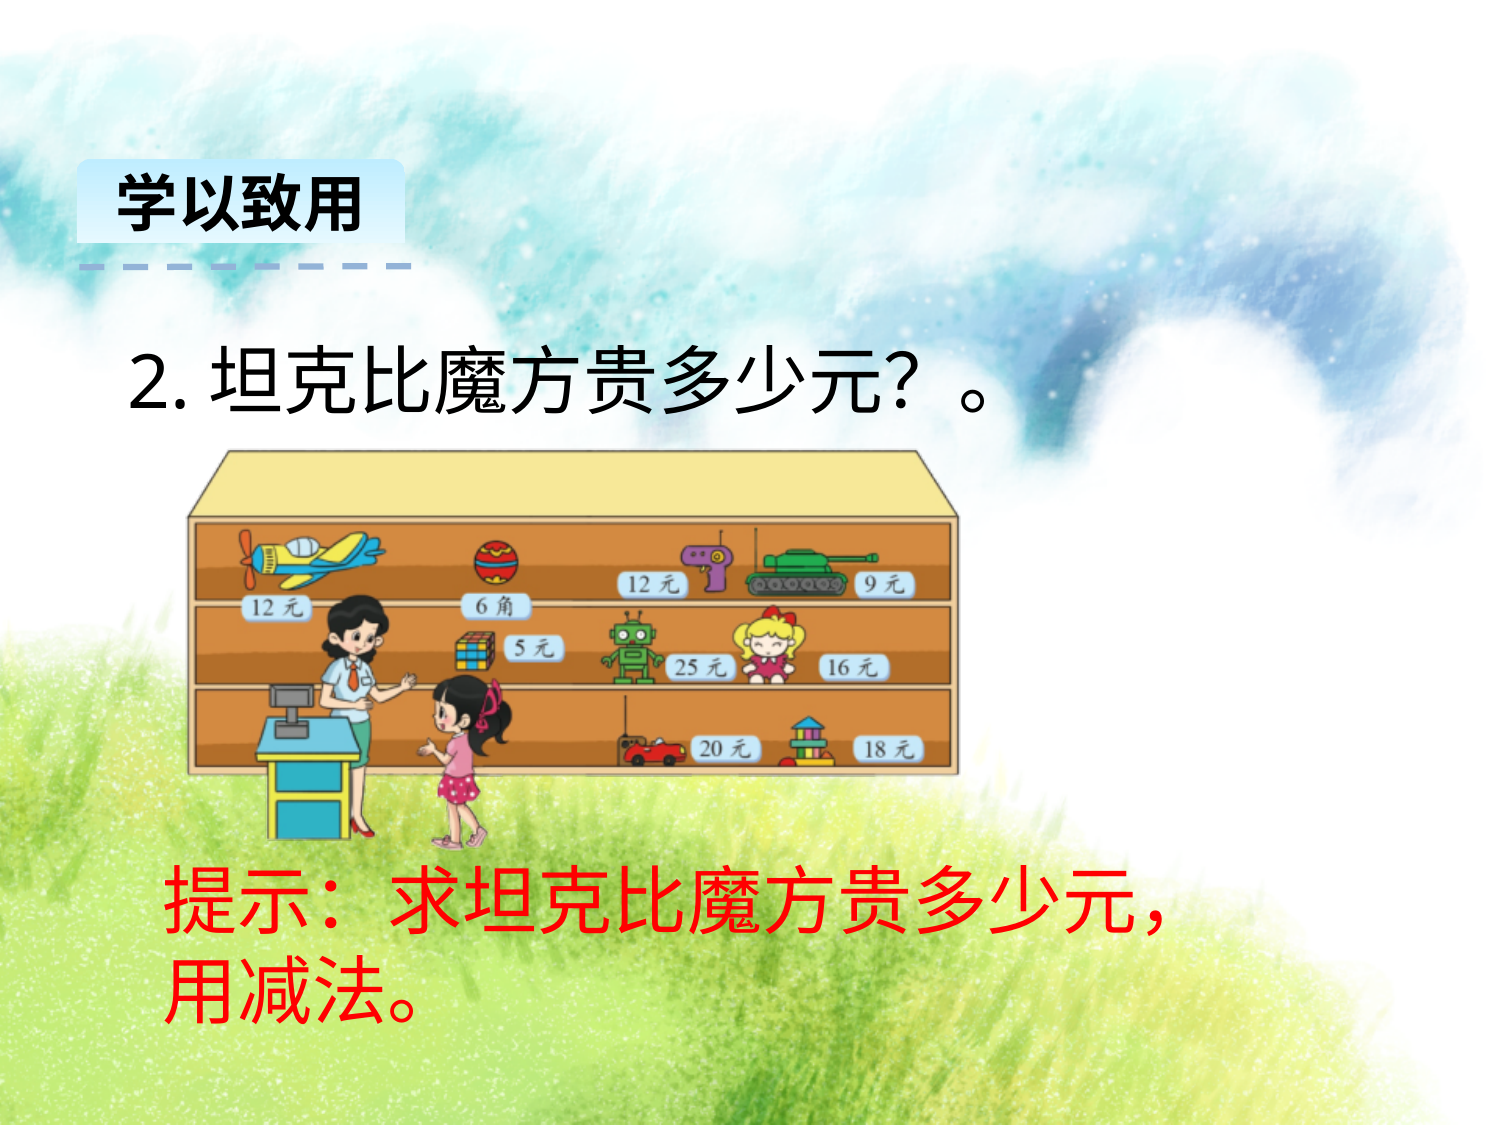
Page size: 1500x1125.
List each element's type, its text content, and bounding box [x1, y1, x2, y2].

text_box 学以致用 [76, 158, 405, 244]
picture [0, 0, 1500, 1125]
text_box 2.坦克比魔方贵多少元？。 [112, 326, 1067, 431]
text_box 提示：求坦克比魔方贵多少元，用减法。 [147, 846, 1281, 1041]
